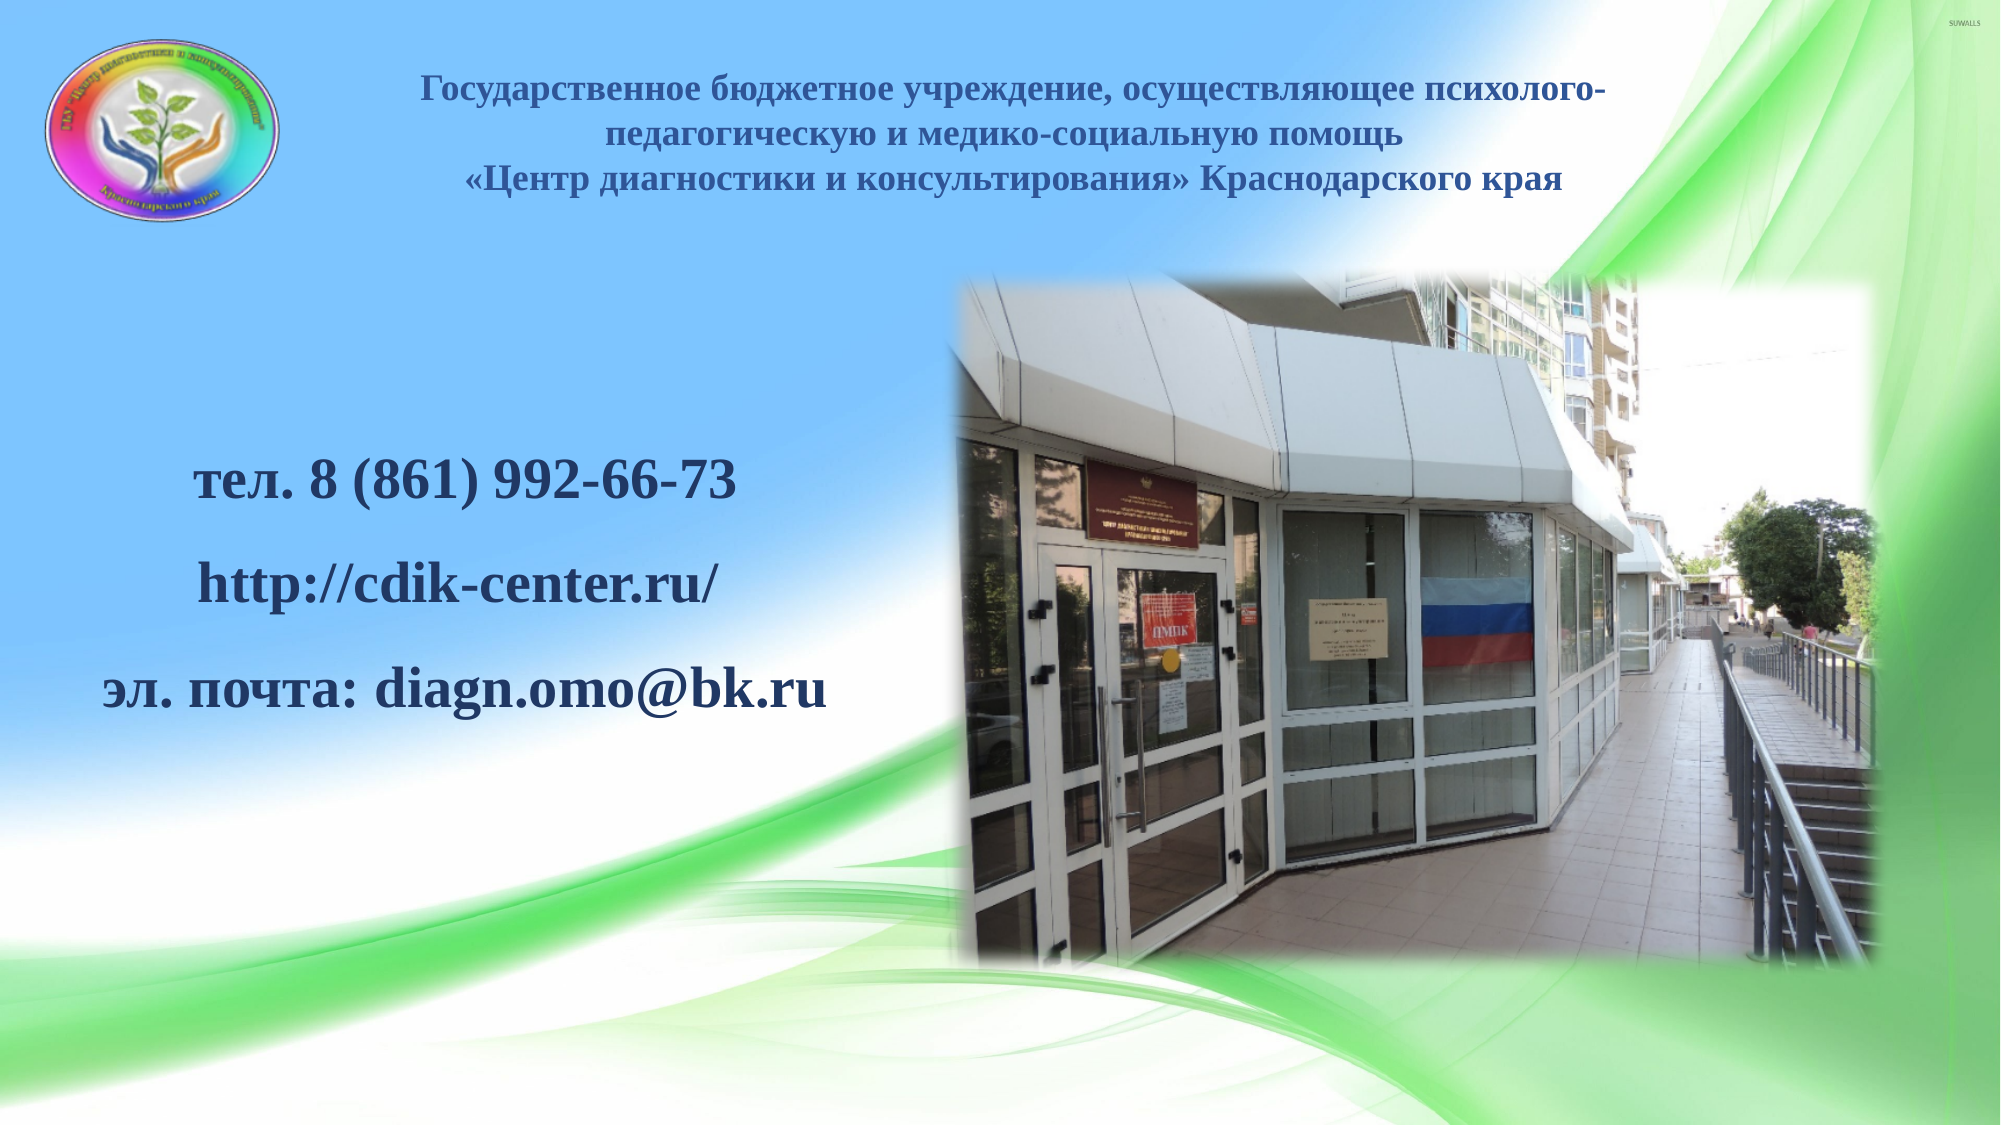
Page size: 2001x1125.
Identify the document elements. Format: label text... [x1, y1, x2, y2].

list тел. 8 (861) 992-66-73 http://cdik-center.ru/ эл. почта: diagn.omo@bk.ru [62, 440, 870, 722]
text_box Государственное бюджетное учреждение, осуществляющее психолого-педагогическую и медико-социальную помощь «Центр диагностики и консультирования» Краснодарского края [335, 56, 1723, 206]
picture [0, 0, 2001, 1125]
